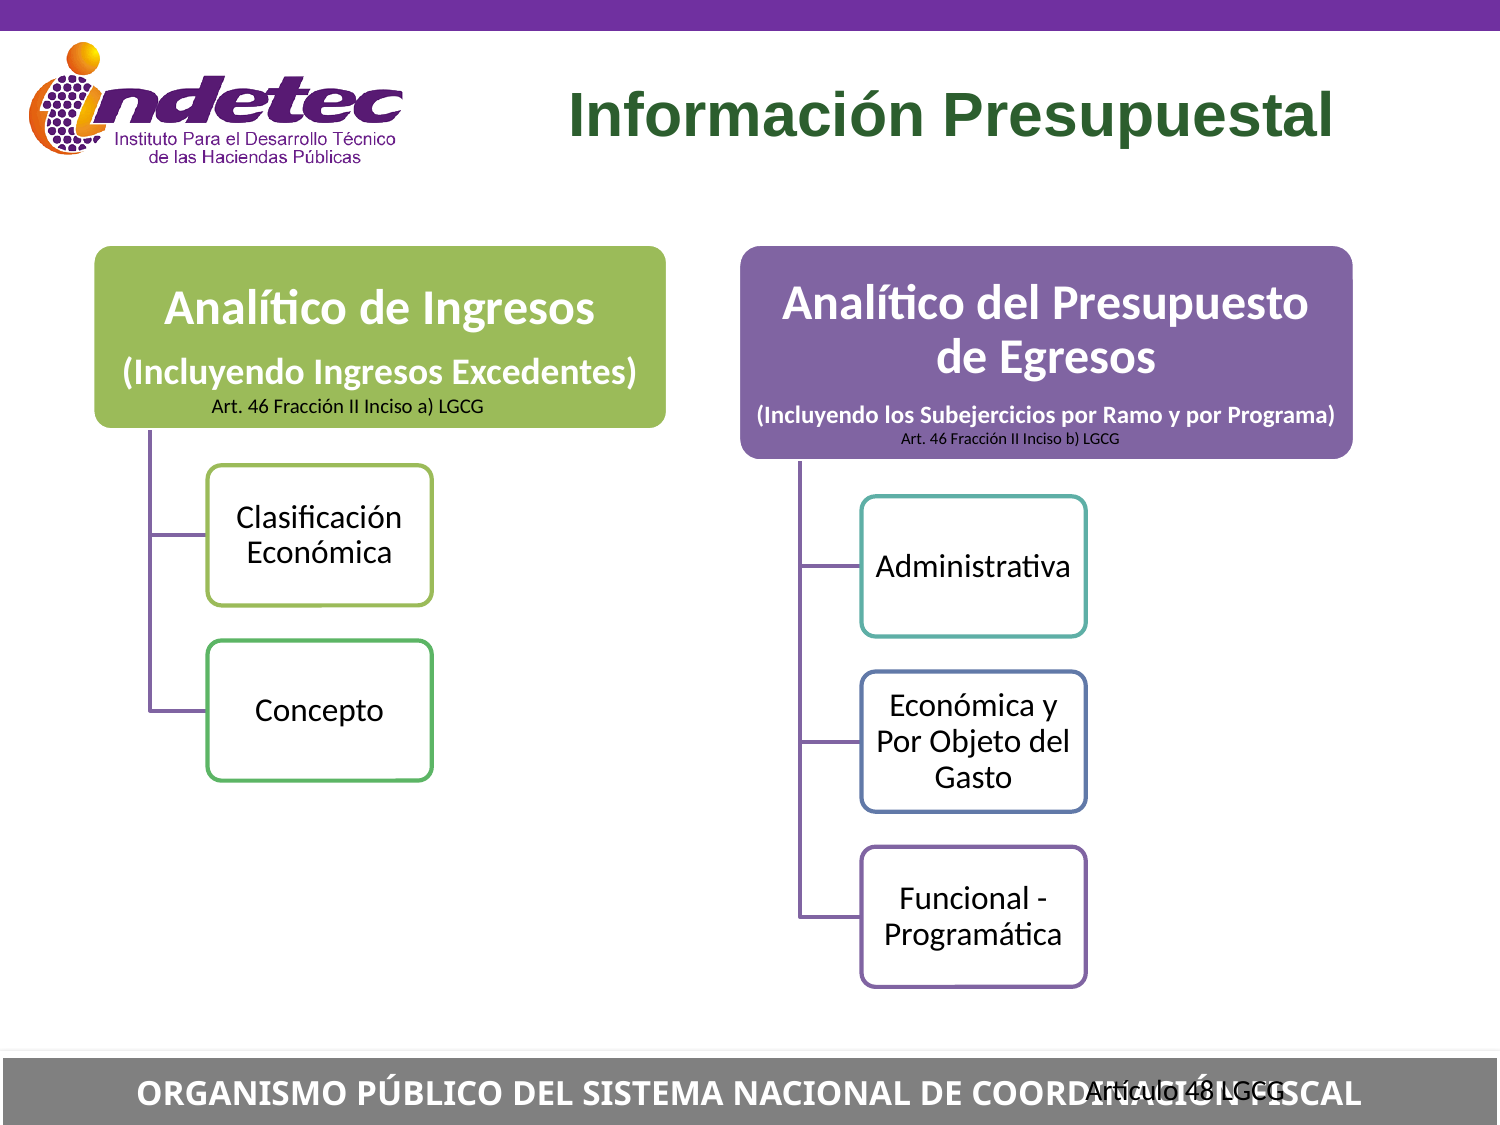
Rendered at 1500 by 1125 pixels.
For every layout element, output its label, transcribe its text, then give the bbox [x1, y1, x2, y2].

picture [29, 42, 406, 173]
text_box ORGANISMO PÚBLICO DEL SISTEMA NACIONAL DE COORDINACIÓN FISCAL [0, 1051, 1500, 1125]
text_box Artículo 48 LGCG [1070, 1064, 1301, 1115]
text_box [0, 0, 1500, 31]
text_box Información Presupuestal [430, 66, 1473, 157]
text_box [11, 243, 1436, 988]
